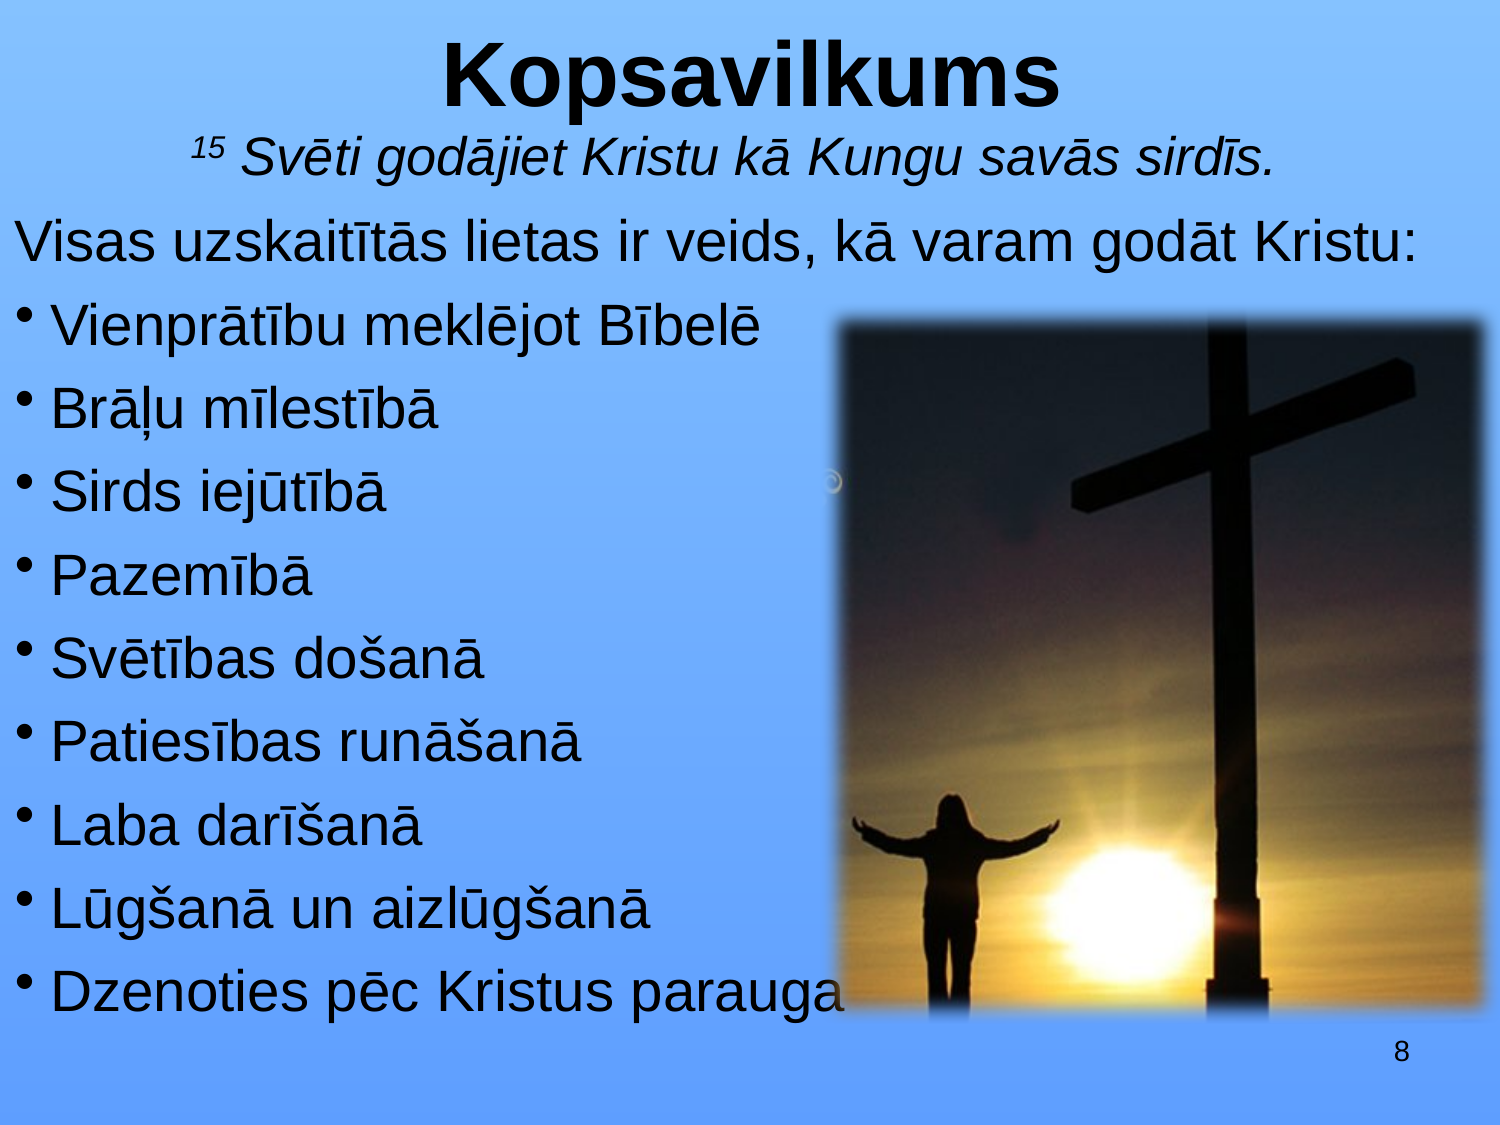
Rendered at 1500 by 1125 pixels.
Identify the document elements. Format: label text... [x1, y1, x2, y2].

slide_number 8 [1074, 1031, 1426, 1103]
picture [820, 302, 1500, 1024]
title Kopsavilkums [76, 0, 1428, 113]
text_box Visas uzskaitītās lietas ir veids, kā varam godāt Kristu: Vienprātību meklējot Bībelē Brāļu mīlestībā Sirds iejūtībā Pazemībā Svētības došanā Patiesības runāšanā Laba darīšanā Lūgšanā un aizlūgšanā Dzenoties pēc Kristus parauga [0, 291, 1500, 1031]
text_box 15 Svēti godājiet Kristu kā Kungu savās sirdīs. [0, 113, 1500, 291]
